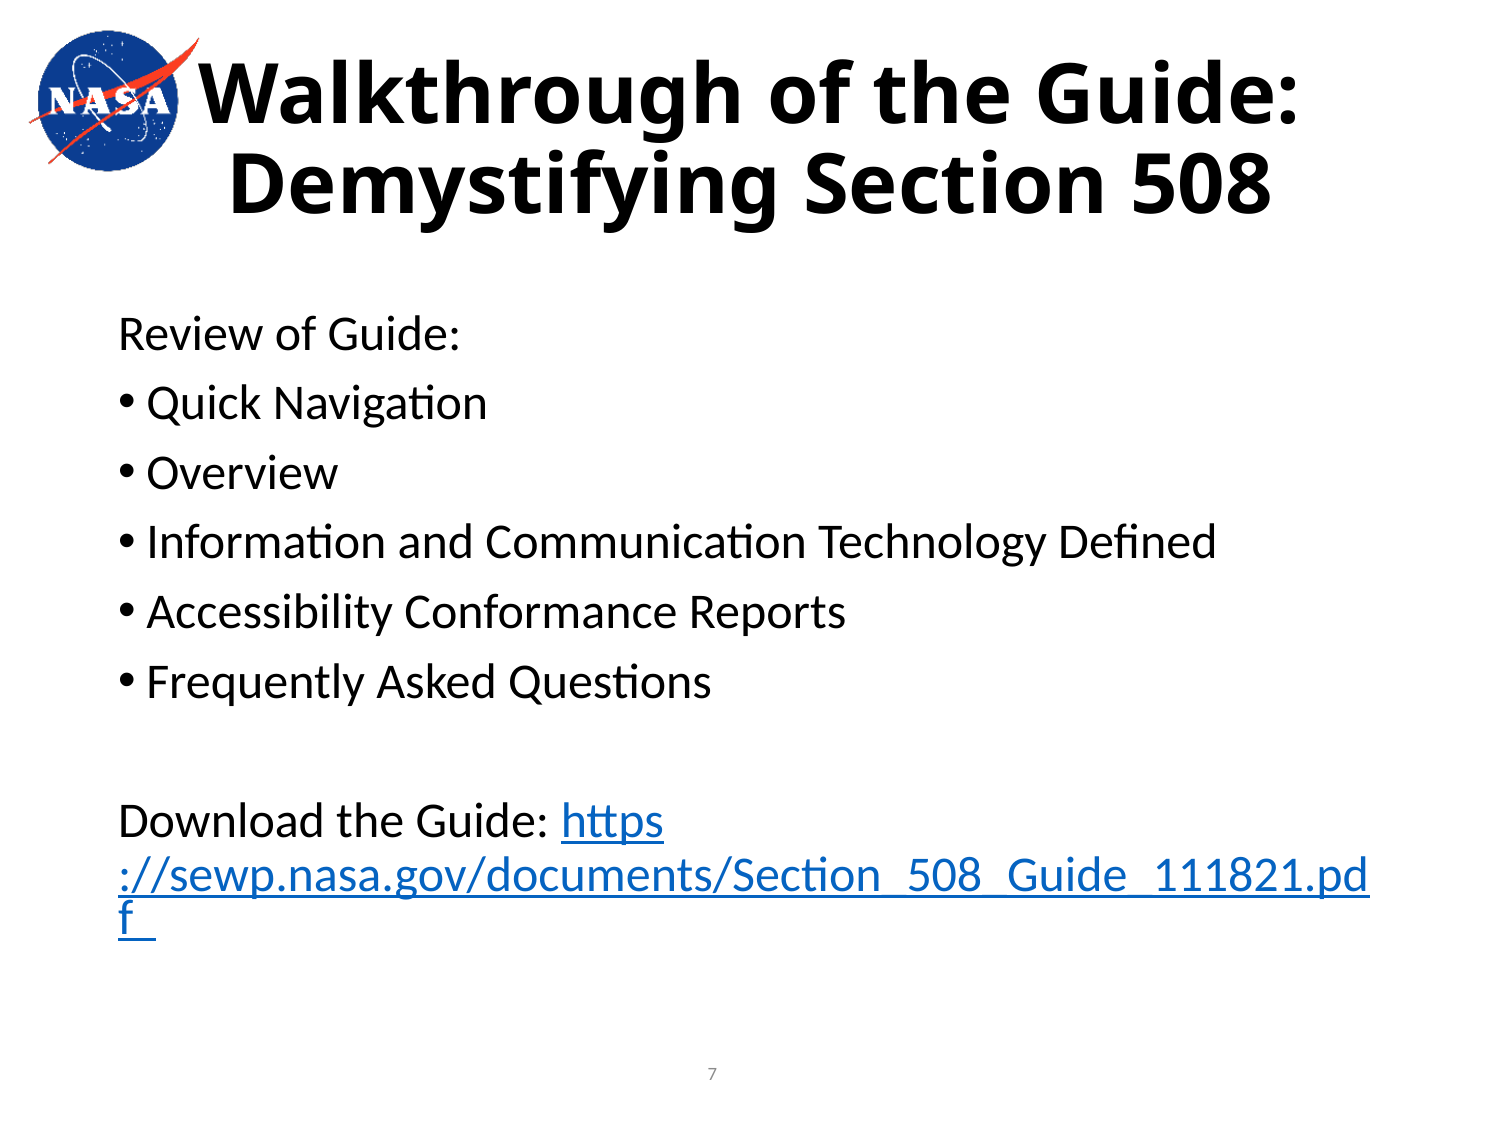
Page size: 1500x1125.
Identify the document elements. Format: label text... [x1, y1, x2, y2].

list Review of Guide: Quick Navigation Overview Information and Communication Technology Defined Accessibility Conformance Reports Frequently Asked Questions Download the Guide: https://sewp.nasa.gov/documents/Section_508_Guide_111821.pdf [103, 299, 1397, 1014]
slide_number 7 [543, 1042, 882, 1103]
picture [0, 12, 292, 190]
title Walkthrough of the Guide: Demystifying Section 508 [103, 32, 1397, 250]
